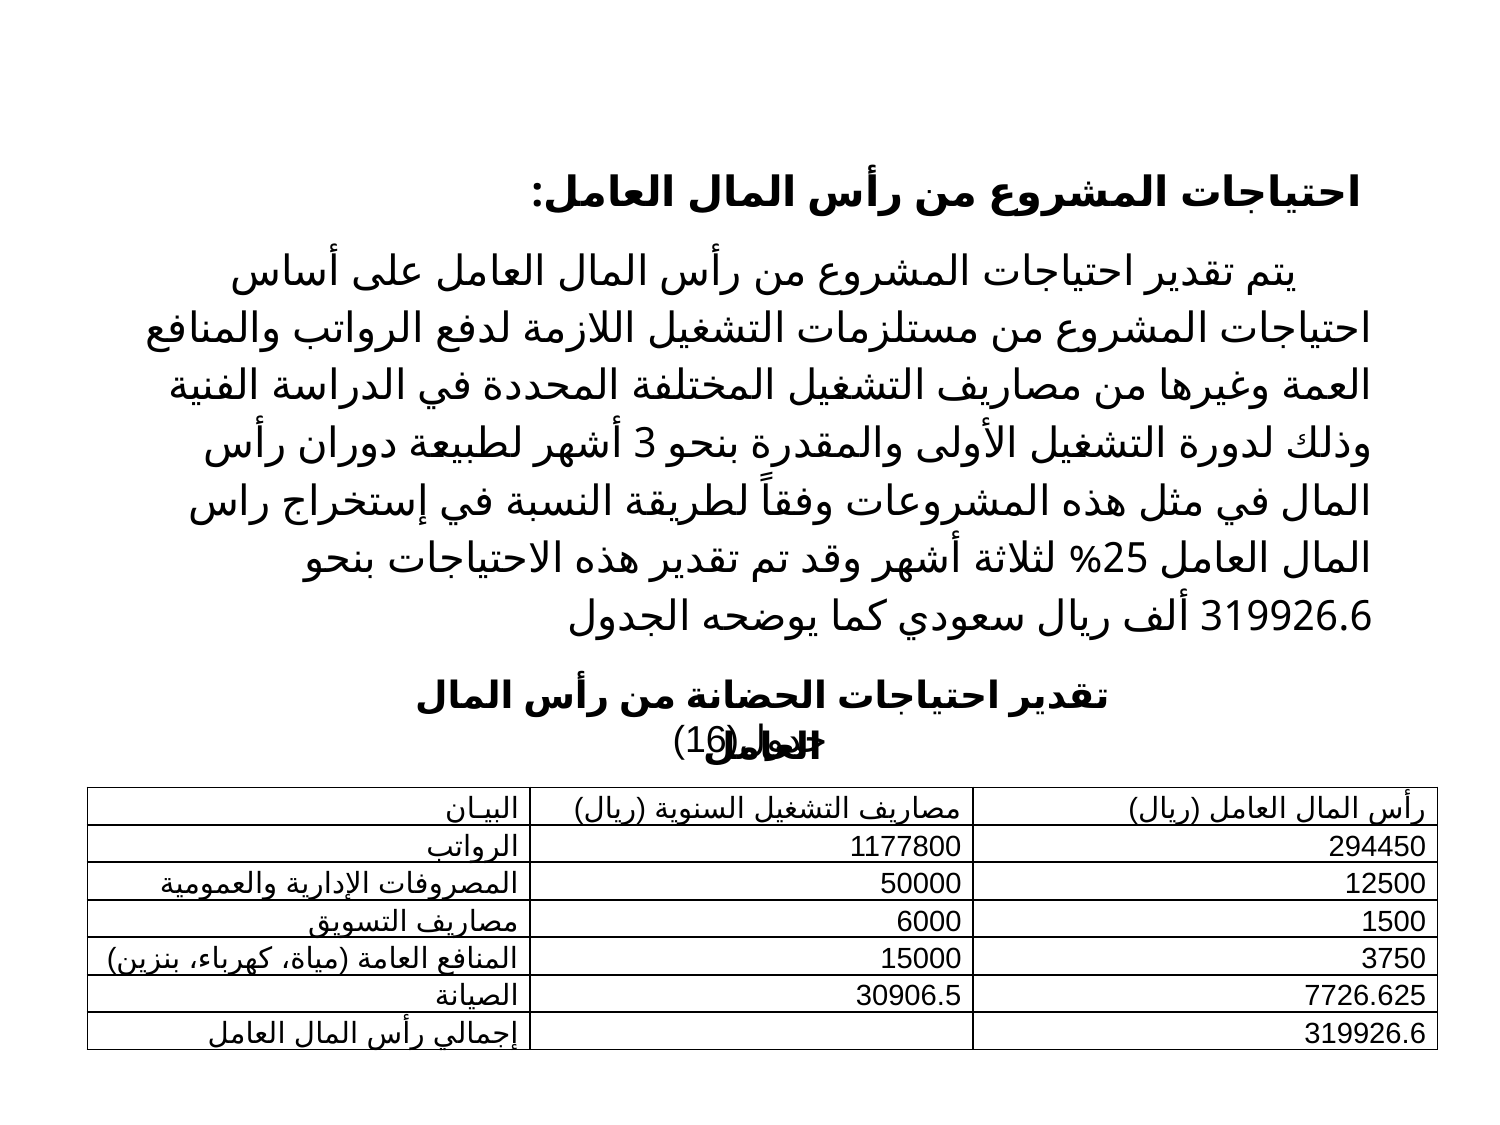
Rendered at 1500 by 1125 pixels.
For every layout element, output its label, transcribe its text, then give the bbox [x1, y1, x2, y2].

table_cell مصاريف التسويق [88, 901, 529, 936]
table_cell 294450 [974, 826, 1437, 861]
table_cell 319926.6 [974, 1013, 1437, 1049]
table_header مصاريف التشغيل السنوية (ريال) [531, 788, 972, 824]
table_cell إجمالي رأس المال العامل [88, 1013, 529, 1049]
text_box تقدير احتياجات الحضانة من رأس المال العامل [387, 656, 1138, 775]
table_cell الرواتب [88, 826, 529, 861]
table_cell 3750 [974, 938, 1437, 974]
table_cell المصروفات الإدارية والعمومية [88, 863, 529, 899]
text_box جدول(16) [657, 707, 843, 768]
table_cell 50000 [531, 863, 972, 899]
text_box احتياجات المشروع من رأس المال العامل: يتم تقدير احتياجات المشروع من رأس المال العامل على أساس احتياجات المشروع من مستلزمات التشغيل اللازمة لدفع الرواتب والمنافع العمة وغيرها من مصاريف التشغيل المختلفة المحددة في الدراسة الفنية وذلك لدورة التشغيل الأولى والمقدرة بنحو 3 أشهر لطبيعة دوران رأس المال في مثل هذه المشروعات وفقاً لطريقة النسبة في إستخراج راس المال العامل 25% لثلاثة أشهر وقد تم تقدير هذه الاحتياجات بنحو 319926.6 ألف ريال سعودي كما يوضحه الجدول [112, 89, 1388, 646]
table_cell [531, 1013, 972, 1049]
table_header رأس المال العامل (ريال) [974, 788, 1437, 824]
table_header البيـان [88, 788, 529, 824]
table_cell 30906.5 [531, 976, 972, 1011]
table_cell 6000 [531, 901, 972, 936]
table_cell الصيانة [88, 976, 529, 1011]
table_cell 12500 [974, 863, 1437, 899]
table_cell 1500 [974, 901, 1437, 936]
table_cell 7726.625 [974, 976, 1437, 1011]
table_cell 15000 [531, 938, 972, 974]
table_cell 1177800 [531, 826, 972, 861]
table_cell المنافع العامة (مياة، كهرباء، بنزين) [88, 938, 529, 974]
